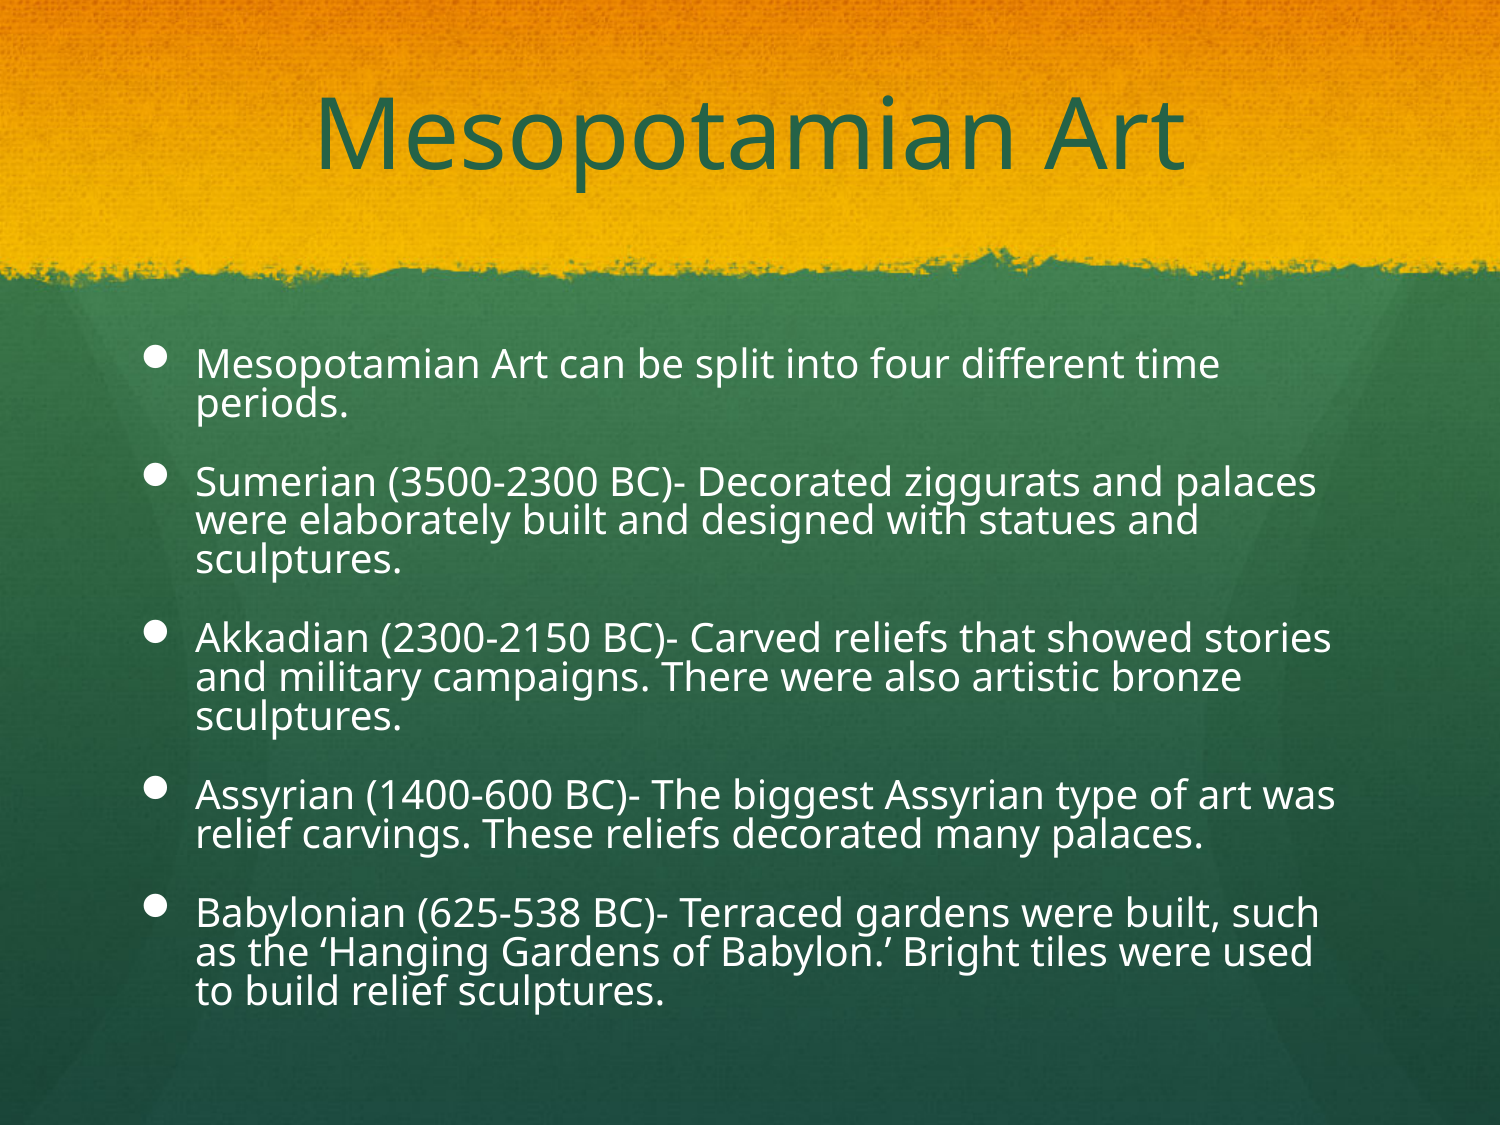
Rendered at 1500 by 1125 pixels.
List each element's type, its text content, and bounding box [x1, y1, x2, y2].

picture [0, 0, 1500, 1125]
list Mesopotamian Art can be split into four different time periods. Sumerian (3500-2300 BC)- Decorated ziggurats and palaces were elaborately built and designed with statues and sculptures. Akkadian (2300-2150 BC)- Carved reliefs that showed stories and military campaigns. There were also artistic bronze sculptures. Assyrian (1400-600 BC)- The biggest Assyrian type of art was relief carvings. These reliefs decorated many palaces. Babylonian (625-538 BC)- Terraced gardens were built, such as the ‘Hanging Gardens of Babylon.’ Bright tiles were used to build relief sculptures. [125, 339, 1375, 1026]
title Mesopotamian Art [125, 13, 1375, 246]
